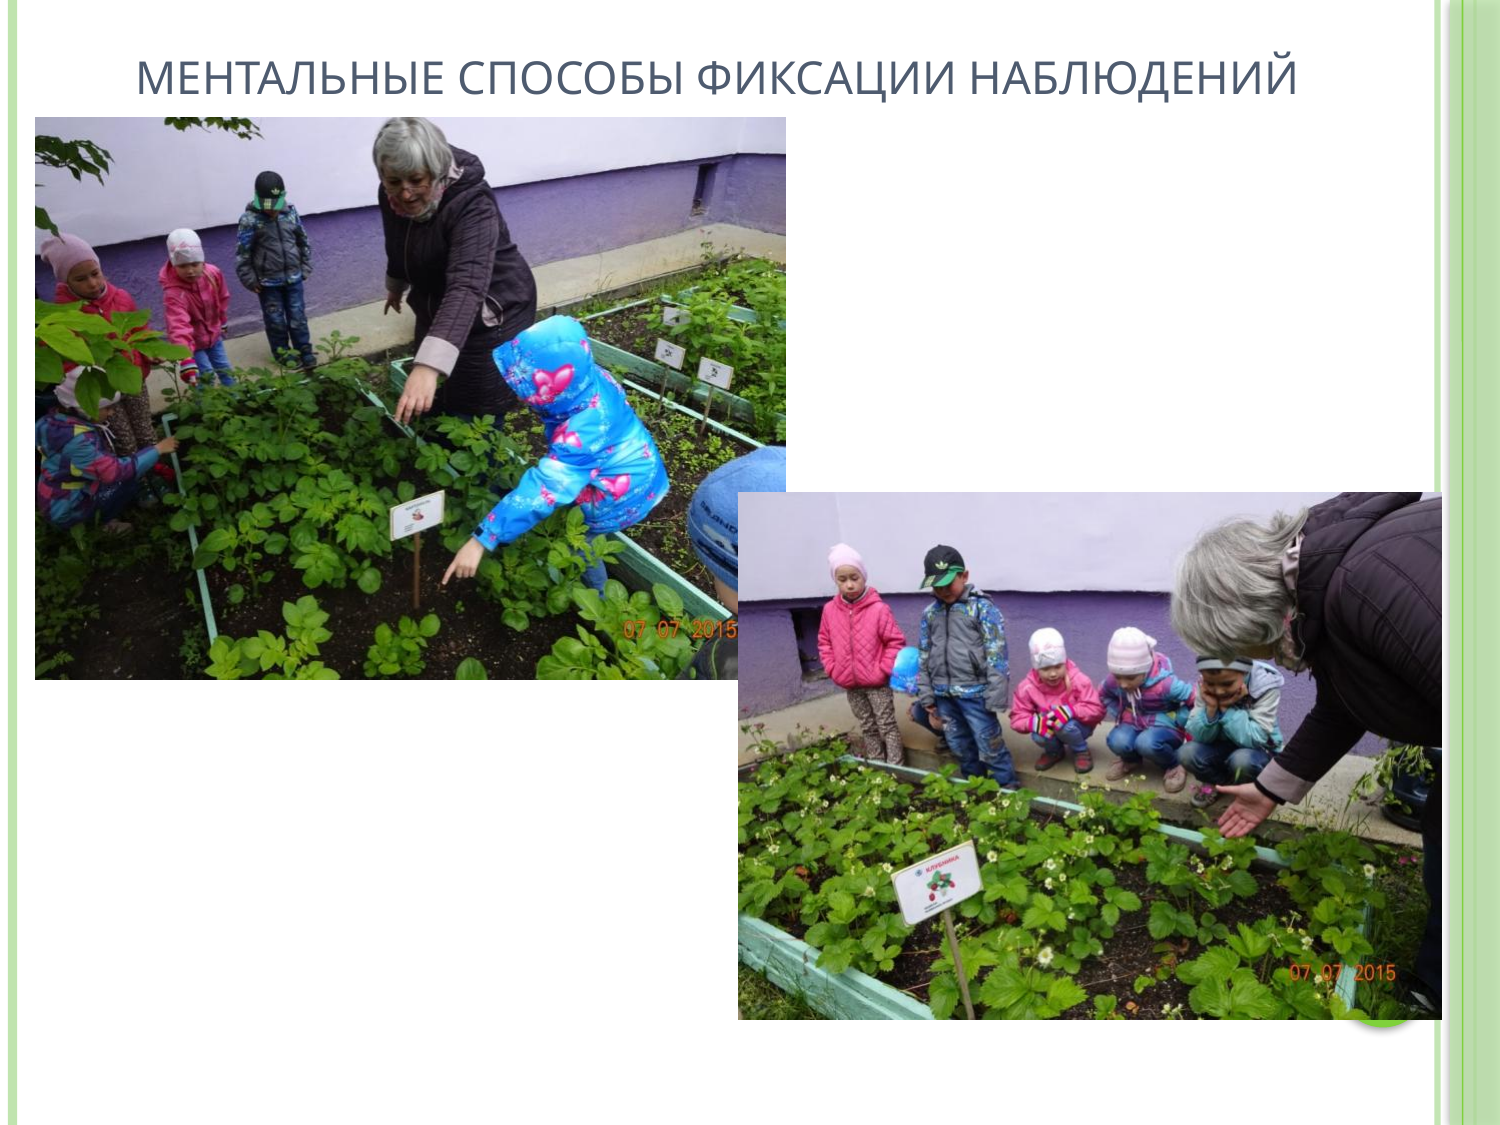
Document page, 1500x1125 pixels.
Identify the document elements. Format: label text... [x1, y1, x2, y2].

title Ментальные способы фиксации наблюдений [105, 35, 1331, 118]
picture [34, 116, 1442, 1020]
